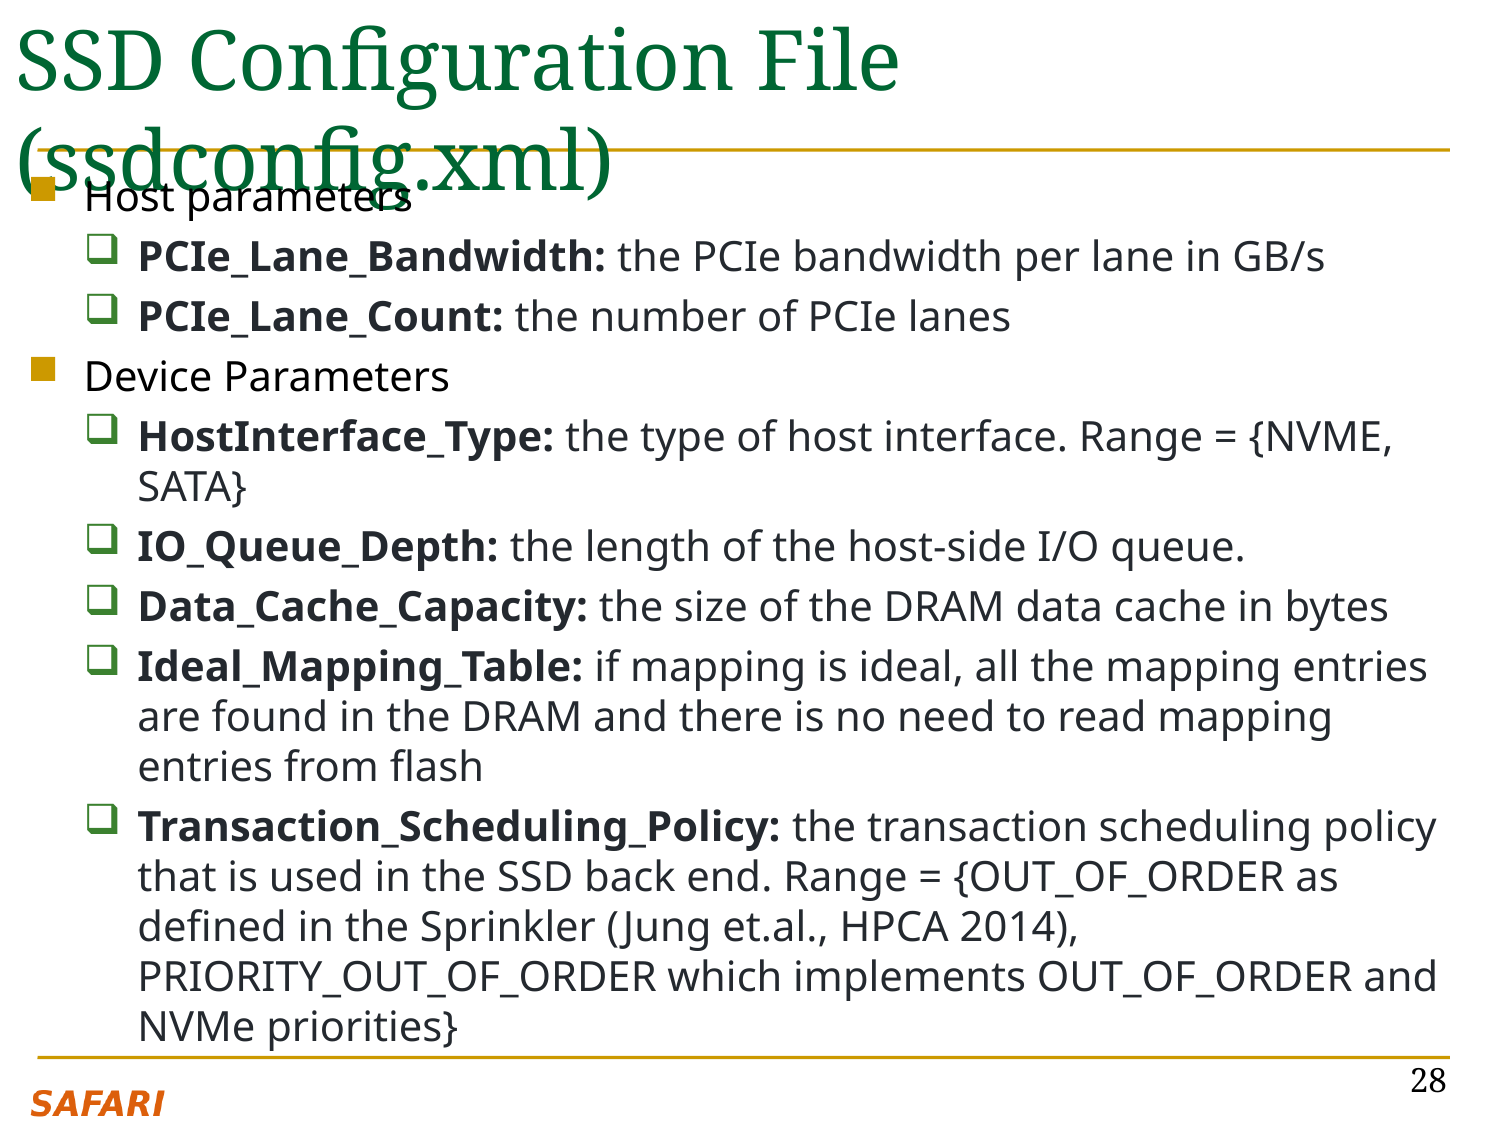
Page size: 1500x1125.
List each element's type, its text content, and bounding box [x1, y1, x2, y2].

slide_number 28 [1111, 1050, 1462, 1112]
list Host parameters PCIe_Lane_Bandwidth: the PCIe bandwidth per lane in GB/s PCIe_Lane_Count: the number of PCIe lanes Device Parameters HostInterface_Type: the type of host interface. Range = {NVME, SATA} IO_Queue_Depth: the length of the host-side I/O queue. Data_Cache_Capacity: the size of the DRAM data cache in bytes Ideal_Mapping_Table: if mapping is ideal, all the mapping entries are found in the DRAM and there is no need to read mapping entries from flash Transaction_Scheduling_Policy: the transaction scheduling policy that is used in the SSD back end. Range = {OUT_OF_ORDER as defined in the Sprinkler (Jung et.al., HPCA 2014), PRIORITY_OUT_OF_ORDER which implements OUT_OF_ORDER and NVMe priorities} [12, 162, 1488, 1050]
title SSD Configuration File (ssdconfig.xml) [0, 0, 1500, 138]
picture [29, 1083, 169, 1124]
